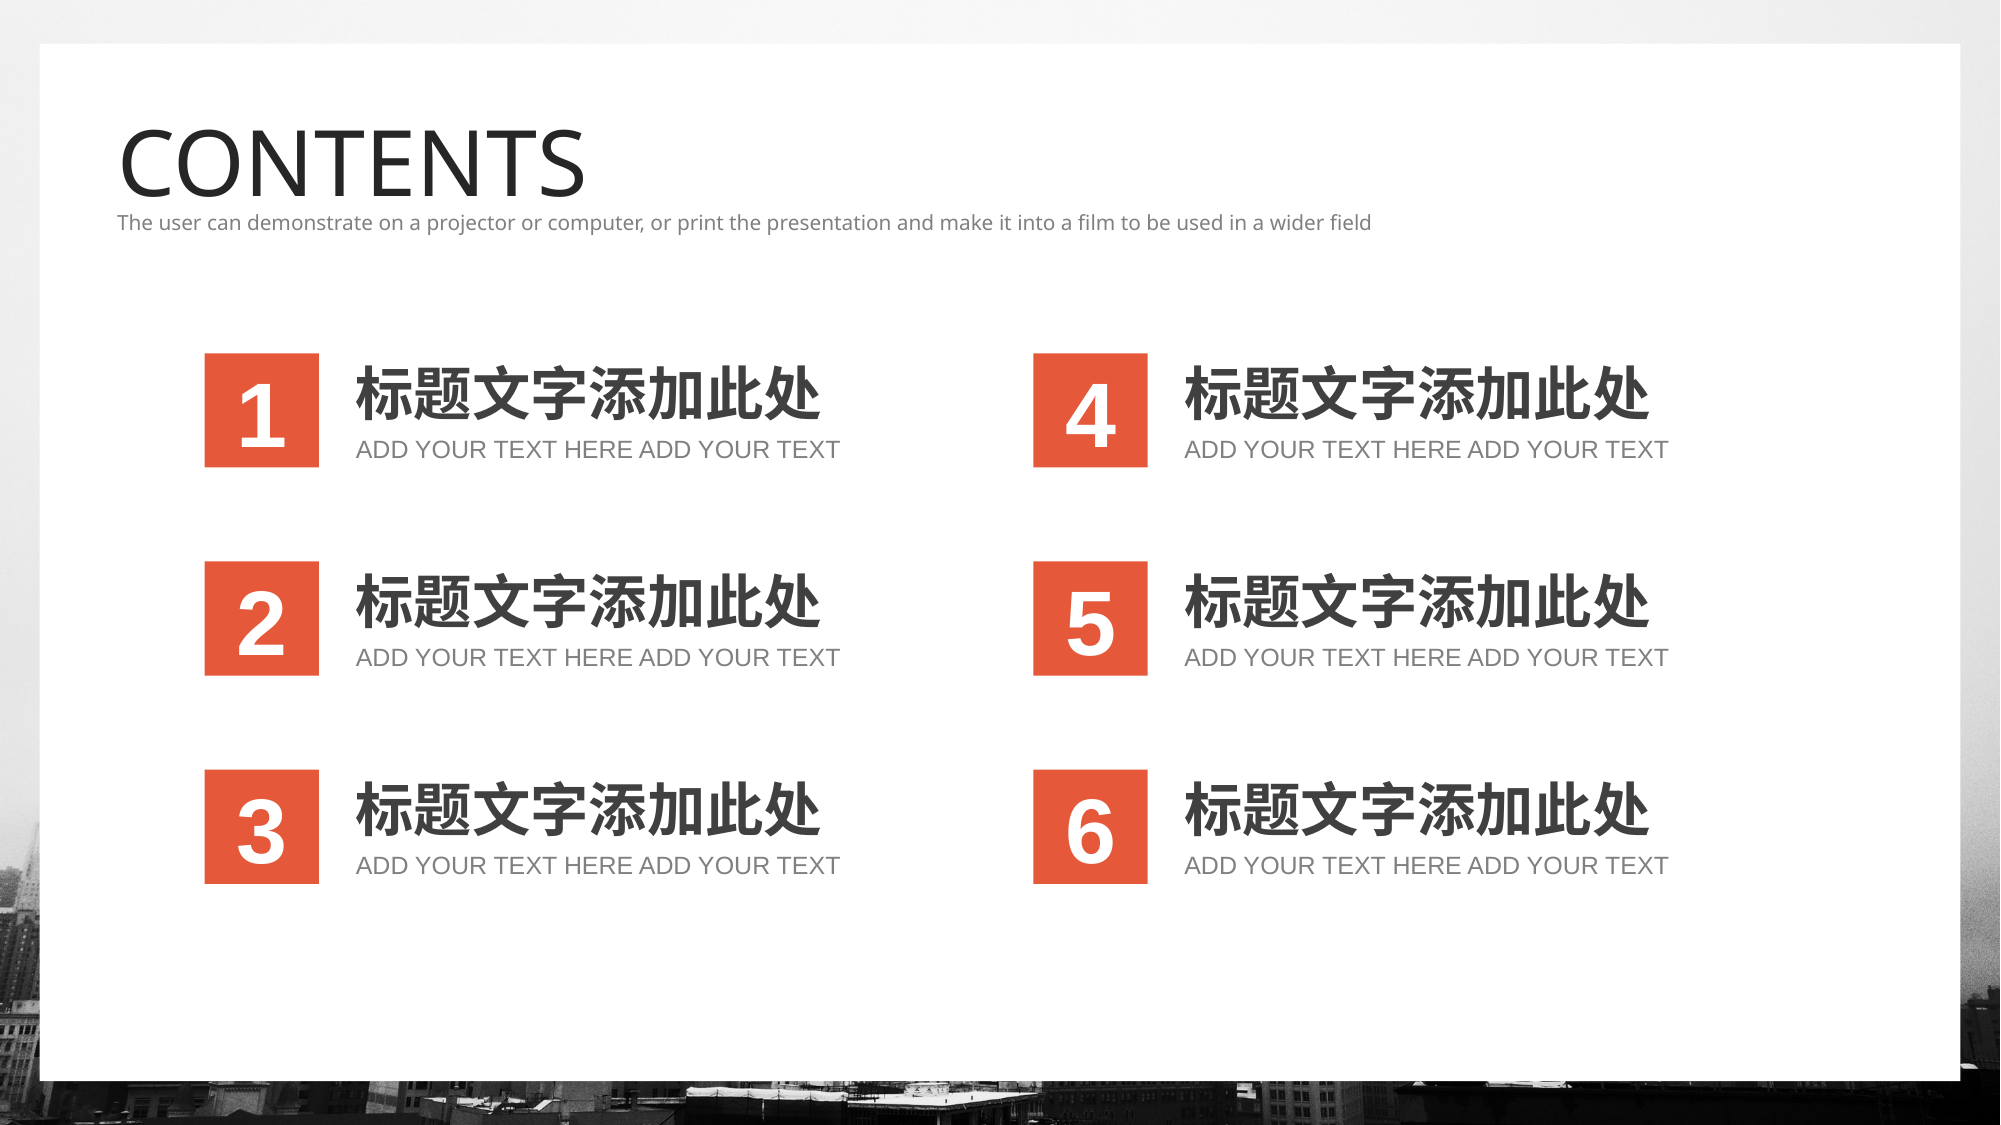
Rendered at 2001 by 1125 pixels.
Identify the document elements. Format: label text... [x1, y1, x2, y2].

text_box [204, 349, 977, 472]
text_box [1033, 765, 1805, 888]
text_box CONTENTS [102, 97, 1454, 198]
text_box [1033, 349, 1805, 472]
text_box The user can demonstrate on a projector or computer, or print the presentation and make it into a film to be used in a wider field [102, 198, 1789, 242]
picture [0, 0, 2000, 1125]
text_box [204, 765, 977, 888]
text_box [1033, 557, 1805, 680]
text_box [204, 557, 977, 680]
